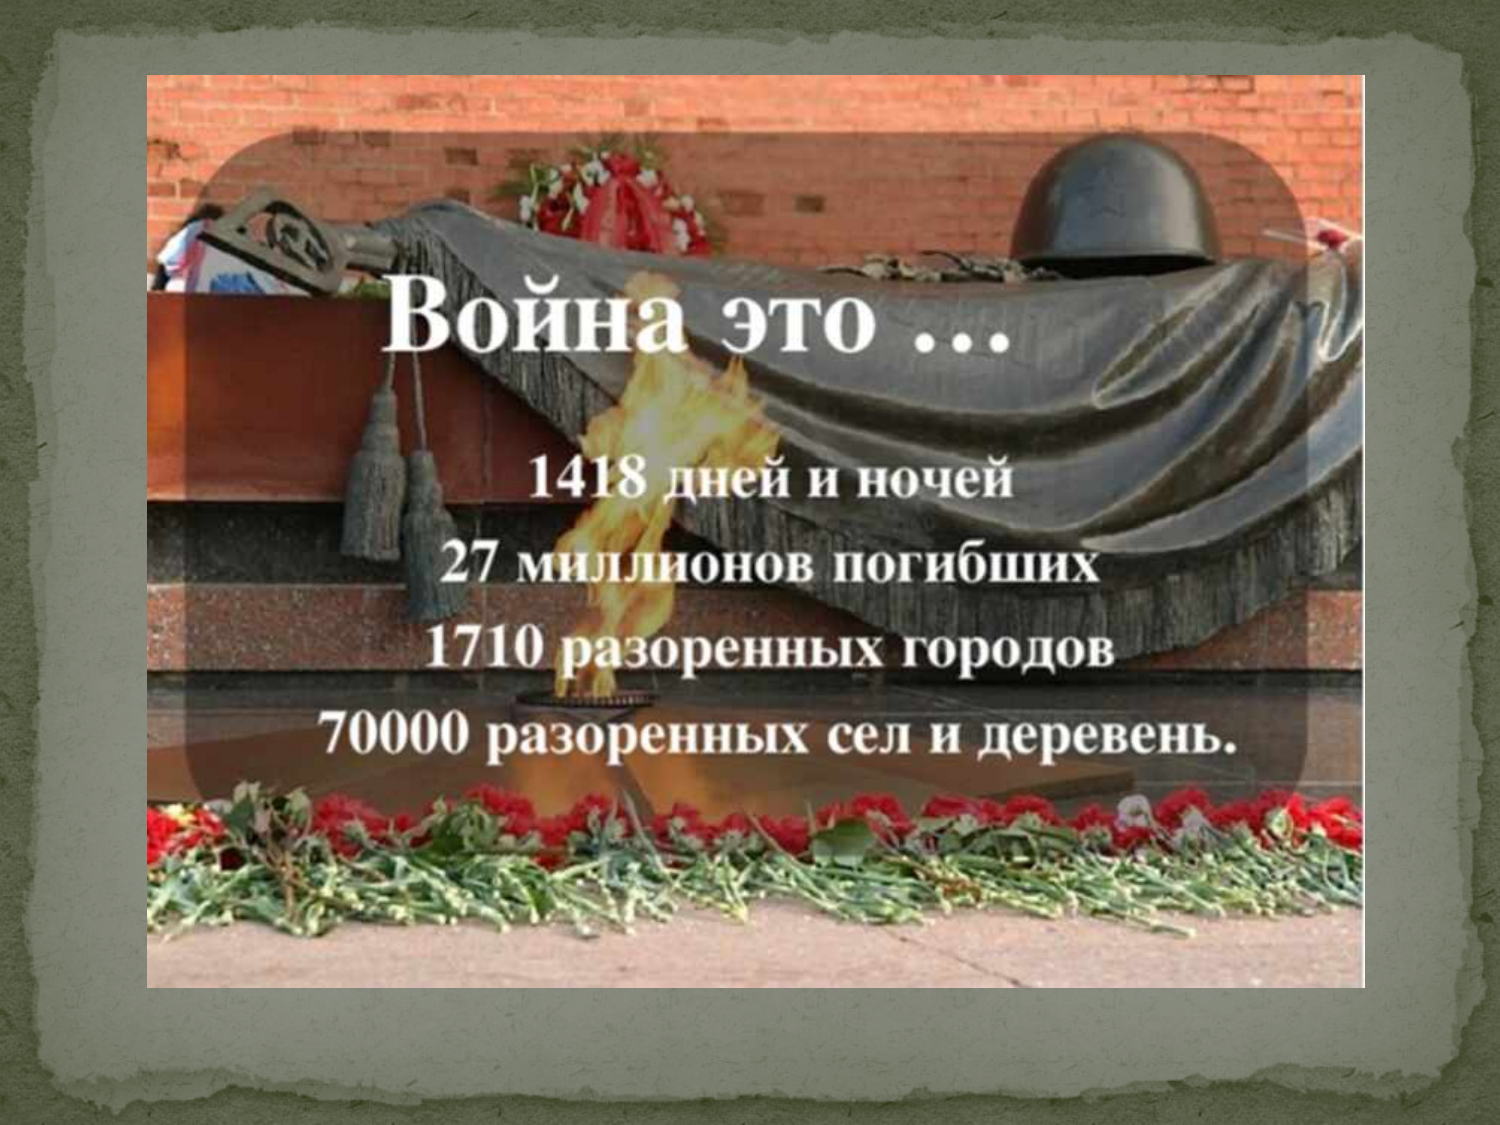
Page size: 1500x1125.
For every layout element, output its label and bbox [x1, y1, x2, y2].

list [151, 79, 1362, 984]
